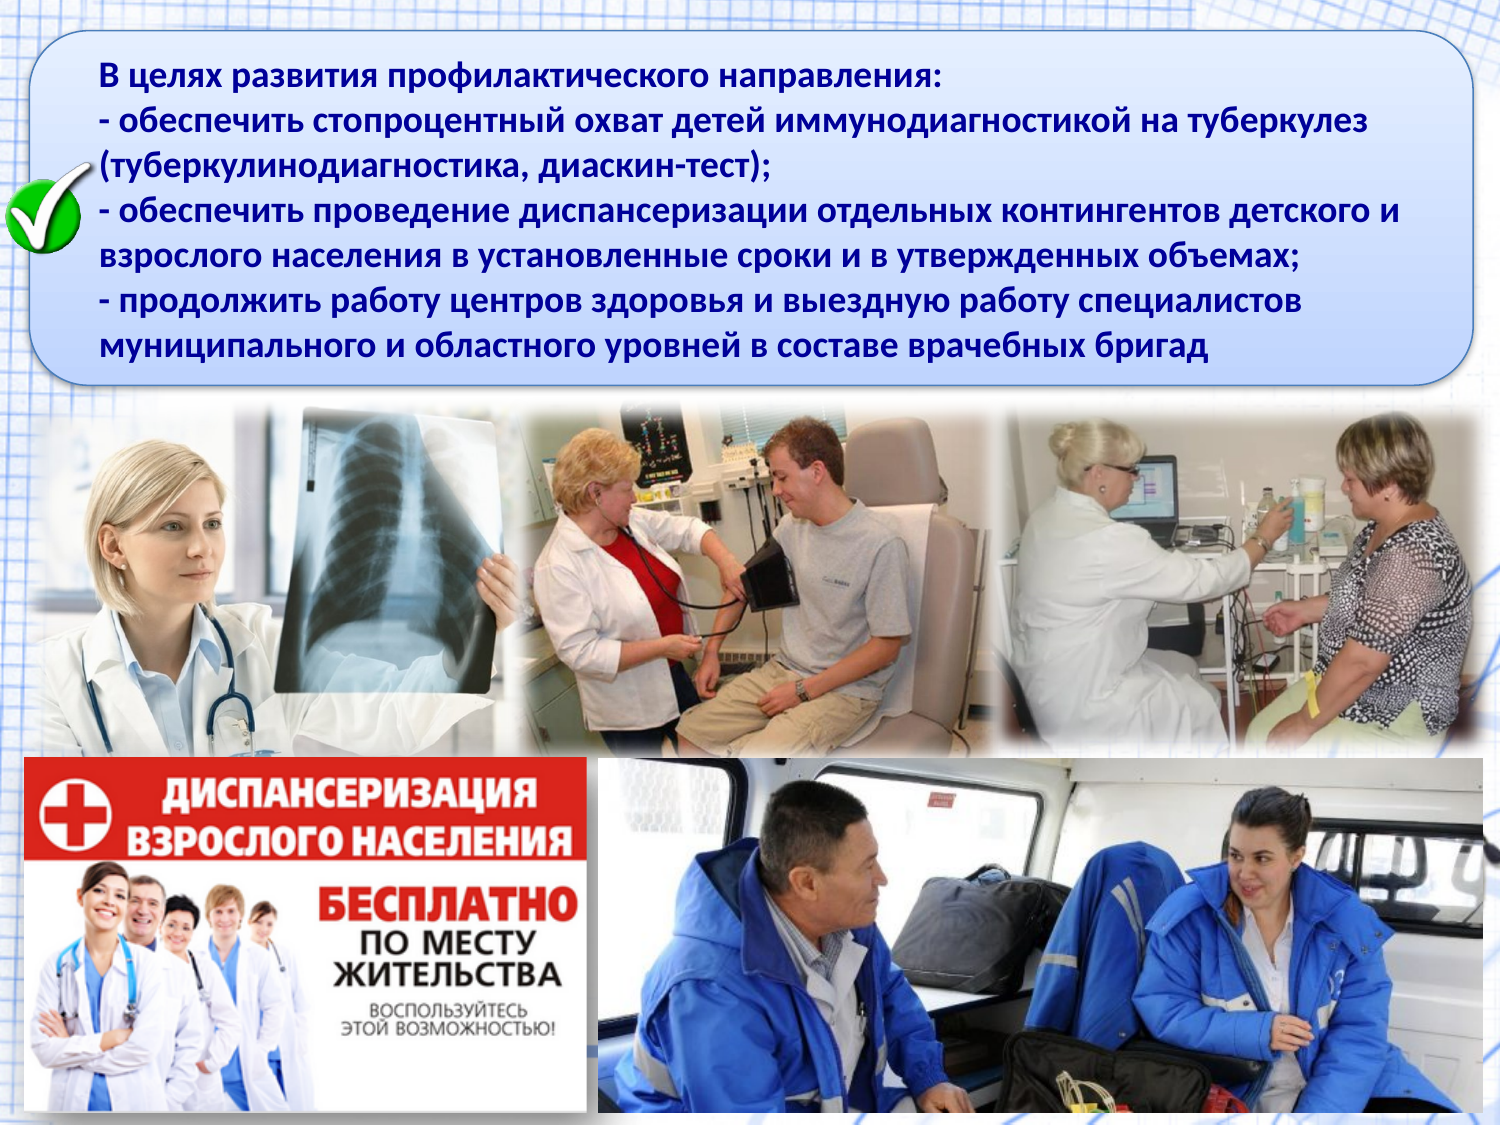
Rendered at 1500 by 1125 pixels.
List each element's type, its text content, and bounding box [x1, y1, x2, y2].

text_box В целях развития профилактического направления: - обеспечить стопроцентный охват детей иммунодиагностикой на туберкулез (туберкулинодиагностика, диаскин-тест); - обеспечить проведение диспансеризации отдельных контингентов детского и взрослого населения в установленные сроки и в утвержденных объемах; - продолжить работу центров здоровья и выездную работу специалистов муниципального и областного уровней в составе врачебных бригад [28, 29, 1474, 387]
picture [0, 0, 1500, 1125]
